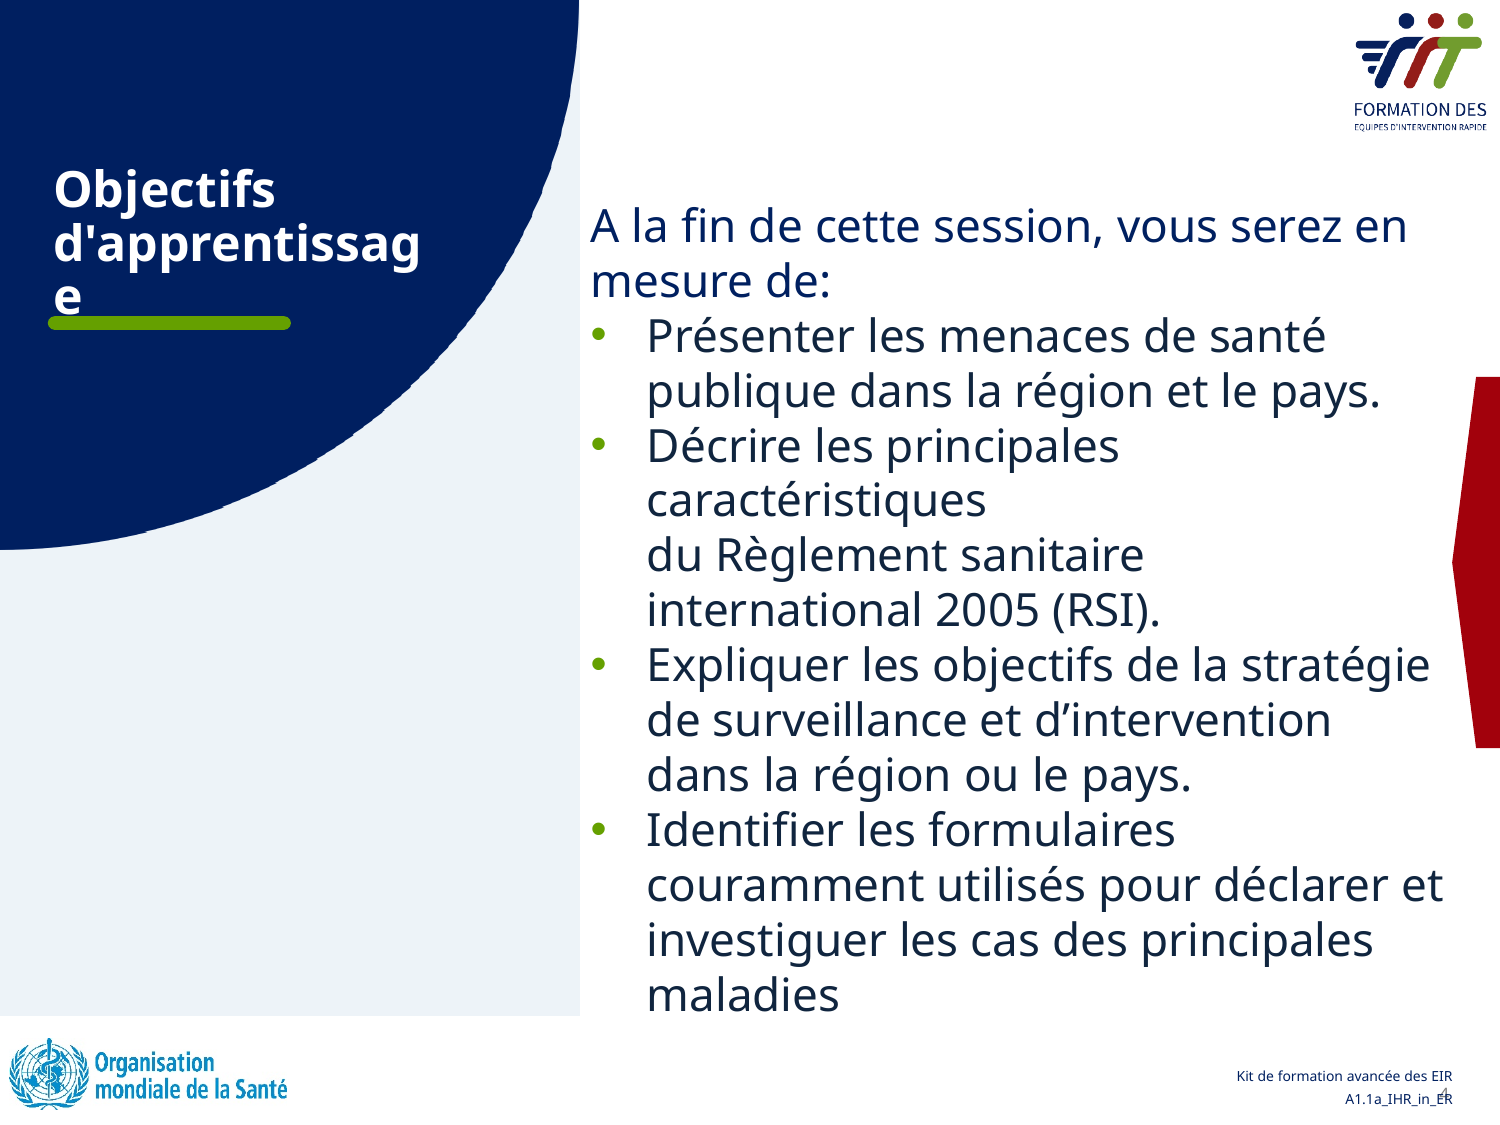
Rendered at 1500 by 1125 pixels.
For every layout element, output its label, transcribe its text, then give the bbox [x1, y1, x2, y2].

text_box [47, 316, 291, 330]
text_box Objectifs d'apprentissage [47, 156, 452, 334]
picture [1354, 12, 1487, 132]
picture [0, 0, 580, 1018]
picture [50, 1051, 56, 1060]
list A la fin de cette session, vous serez en mesure de: Présenter les menaces de santé publique dans la région et le pays. Décrire les principales caractéristiques du Règlement sanitaire international 2005 (RSI). Expliquer les objectifs de la stratégie de surveillance et d’intervention dans la région ou le pays. Identifier les formulaires couramment utilisés pour déclarer et investiguer les cas des principales maladies [590, 195, 1449, 993]
picture [9, 1038, 287, 1110]
